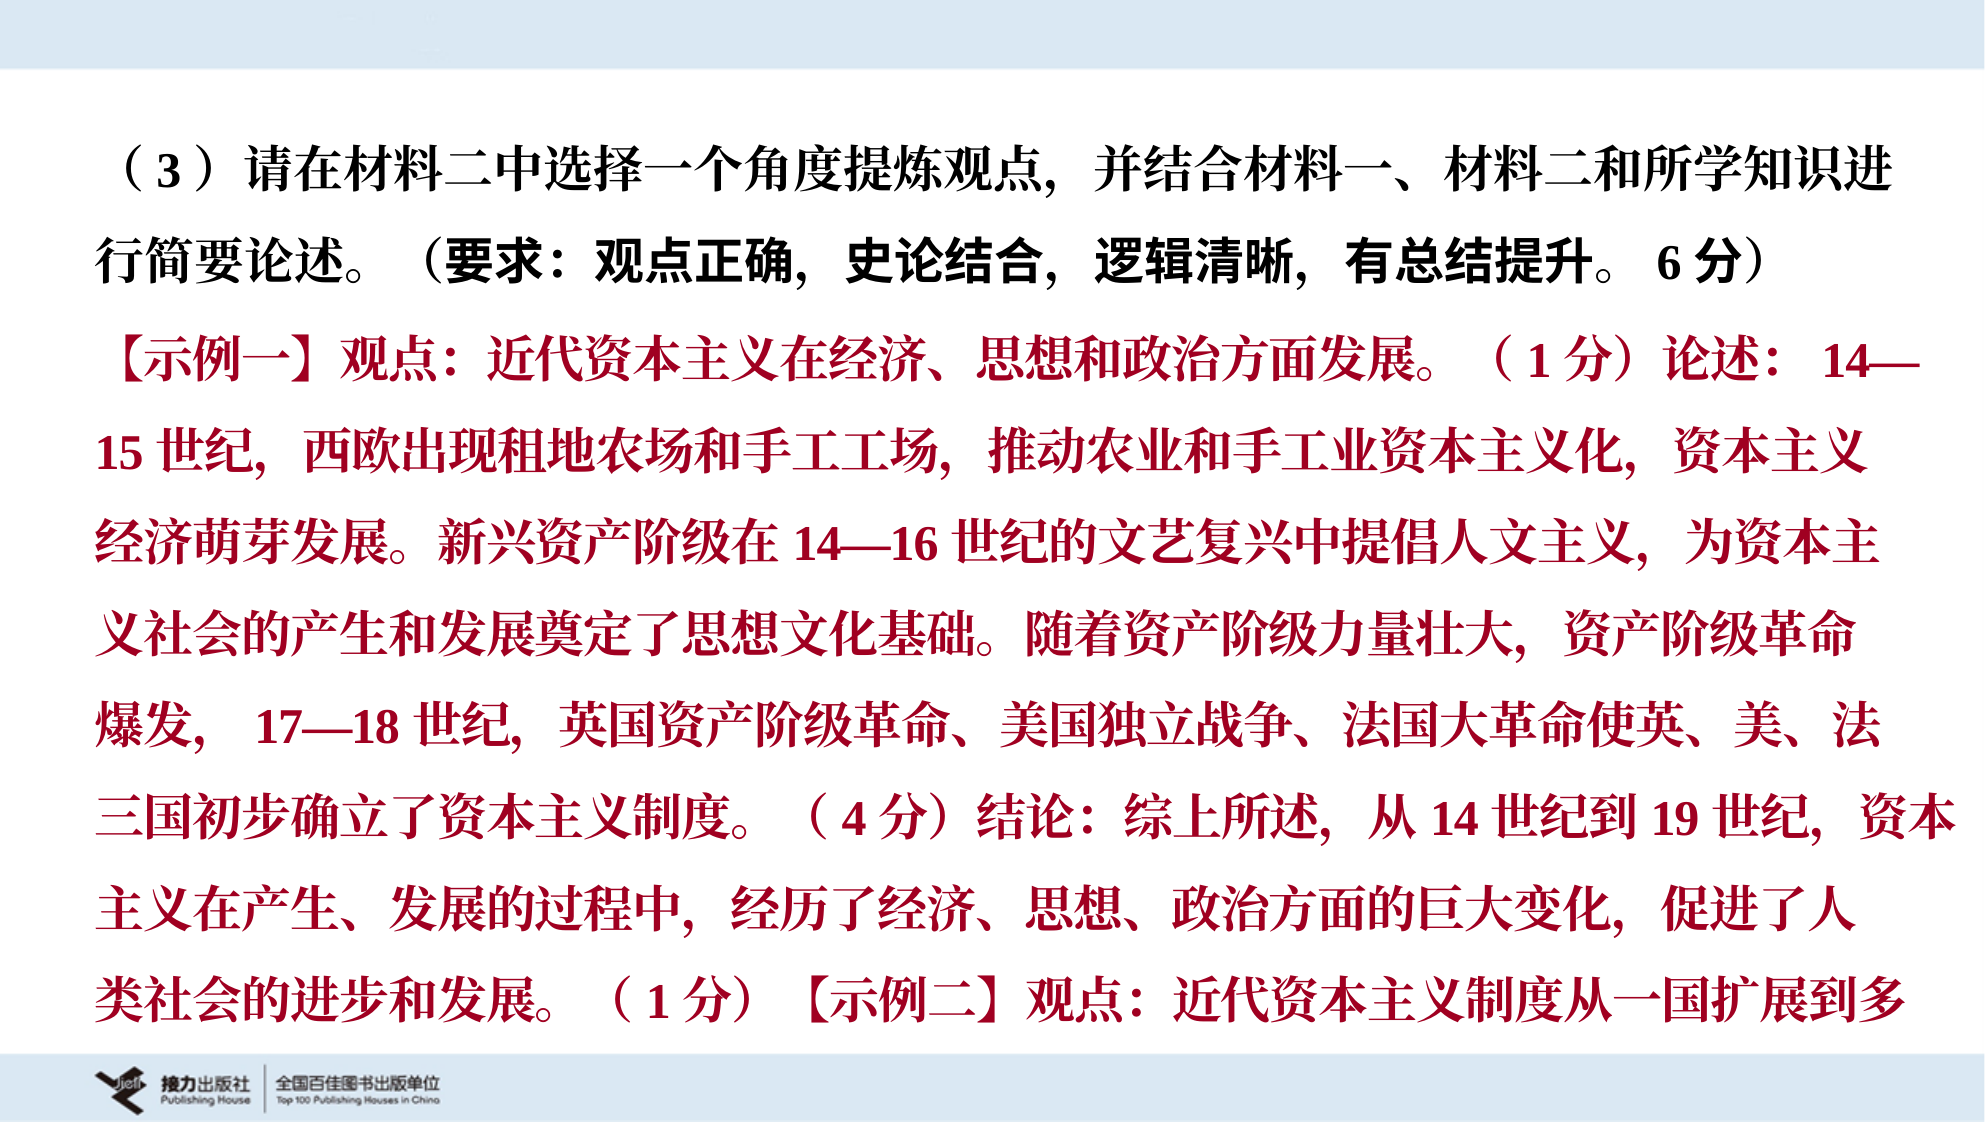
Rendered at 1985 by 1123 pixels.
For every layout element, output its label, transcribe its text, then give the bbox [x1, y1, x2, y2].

text_box 【示例一】观点：近代资本主义在经济、思想和政治方面发展。（1分）论述：14— 15世纪，西欧出现租地农场和手工工场，推动农业和手工业资本主义化，资本主义 经济萌芽发展。新兴资产阶级在14—16世纪的文艺复兴中提倡人文主义，为资本主 义社会的产生和发展奠定了思想文化基础。随着资产阶级力量壮大，资产阶级革命 爆发，17—18世纪，英国资产阶级革命、美国独立战争、法国大革命使英、美、法 三国初步确立了资本主义制度。（4分）结论：综上所述，从14世纪到19世纪，资本 主义在产生、发展的过程中，经历了经济、思想、政治方面的巨大变化，促进了人 类社会的进步和发展。（1分）【示例二】观点：近代资本主义制度从一国扩展到多 [94, 295, 1892, 1030]
picture [0, 0, 1985, 1122]
text_box （3）请在材料二中选择一个角度提炼观点，并结合材料一、材料二和所学知识进 行简要论述。（要求：观点正确，史论结合，逻辑清晰，有总结提升。6分） [94, 106, 1892, 290]
